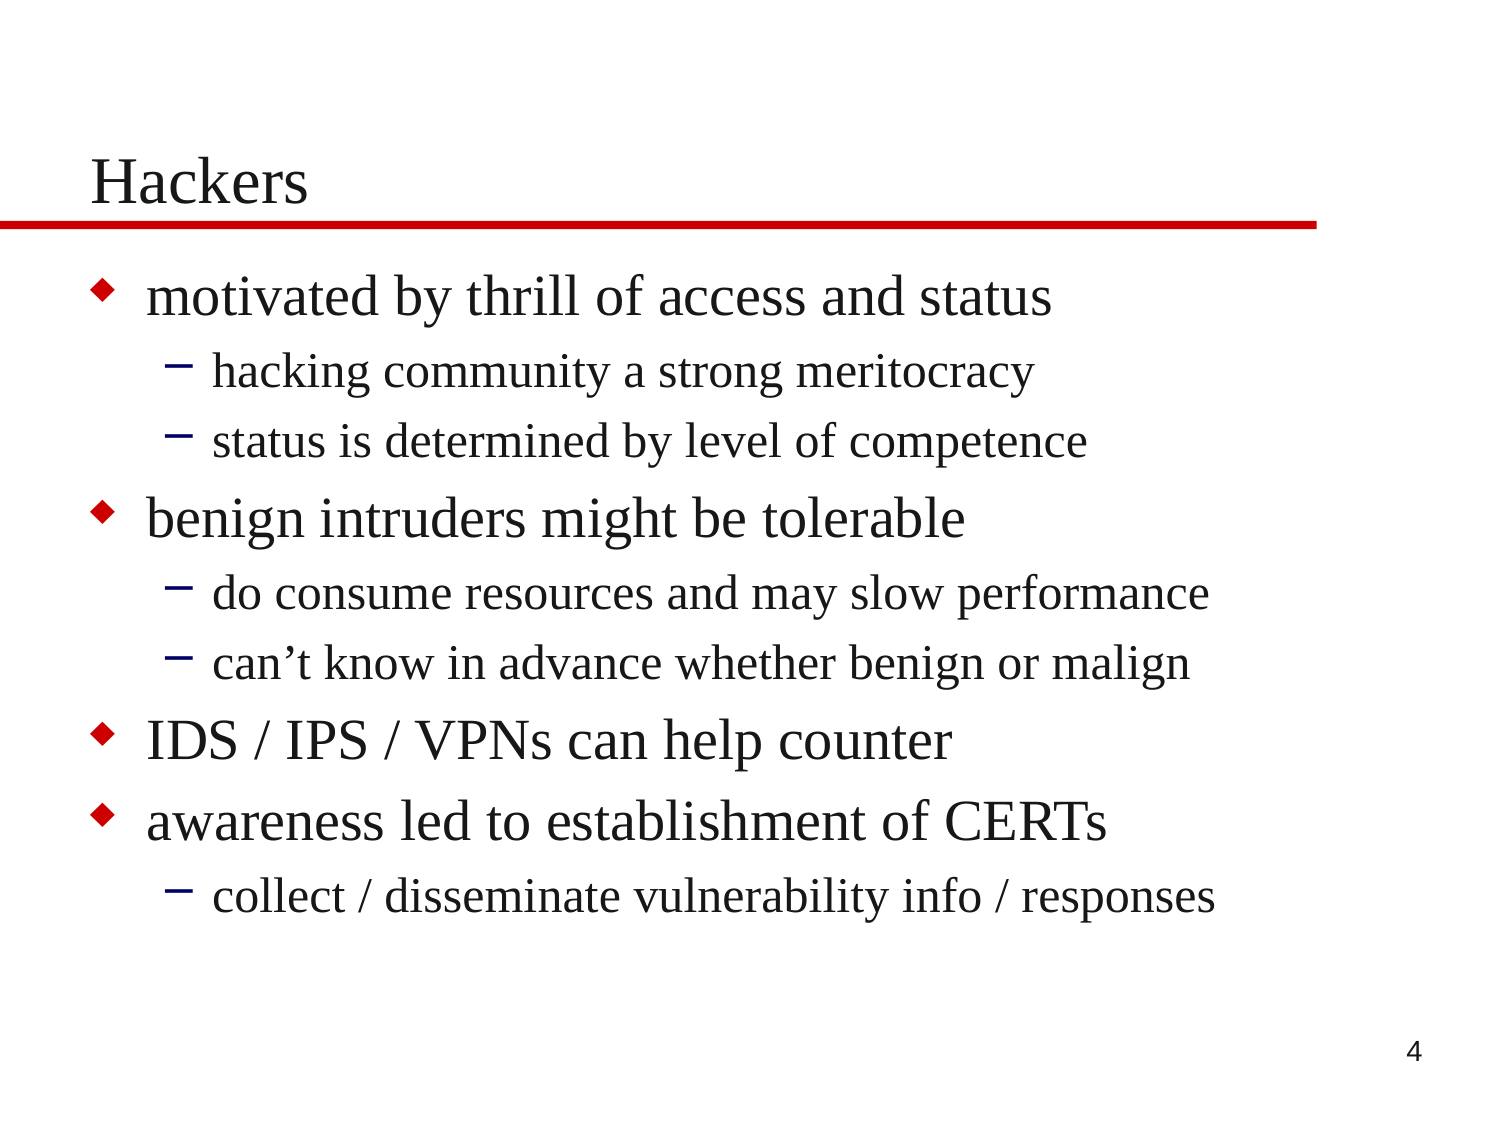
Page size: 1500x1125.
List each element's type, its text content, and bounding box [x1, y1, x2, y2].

title Hackers [74, 37, 1426, 225]
slide_number 4 [1125, 1012, 1438, 1088]
list motivated by thrill of access and status hacking community a strong meritocracy status is determined by level of competence benign intruders might be tolerable do consume resources and may slow performance can’t know in advance whether benign or malign IDS / IPS / VPNs can help counter awareness led to establishment of CERTs collect / disseminate vulnerability info / responses [74, 249, 1426, 1088]
